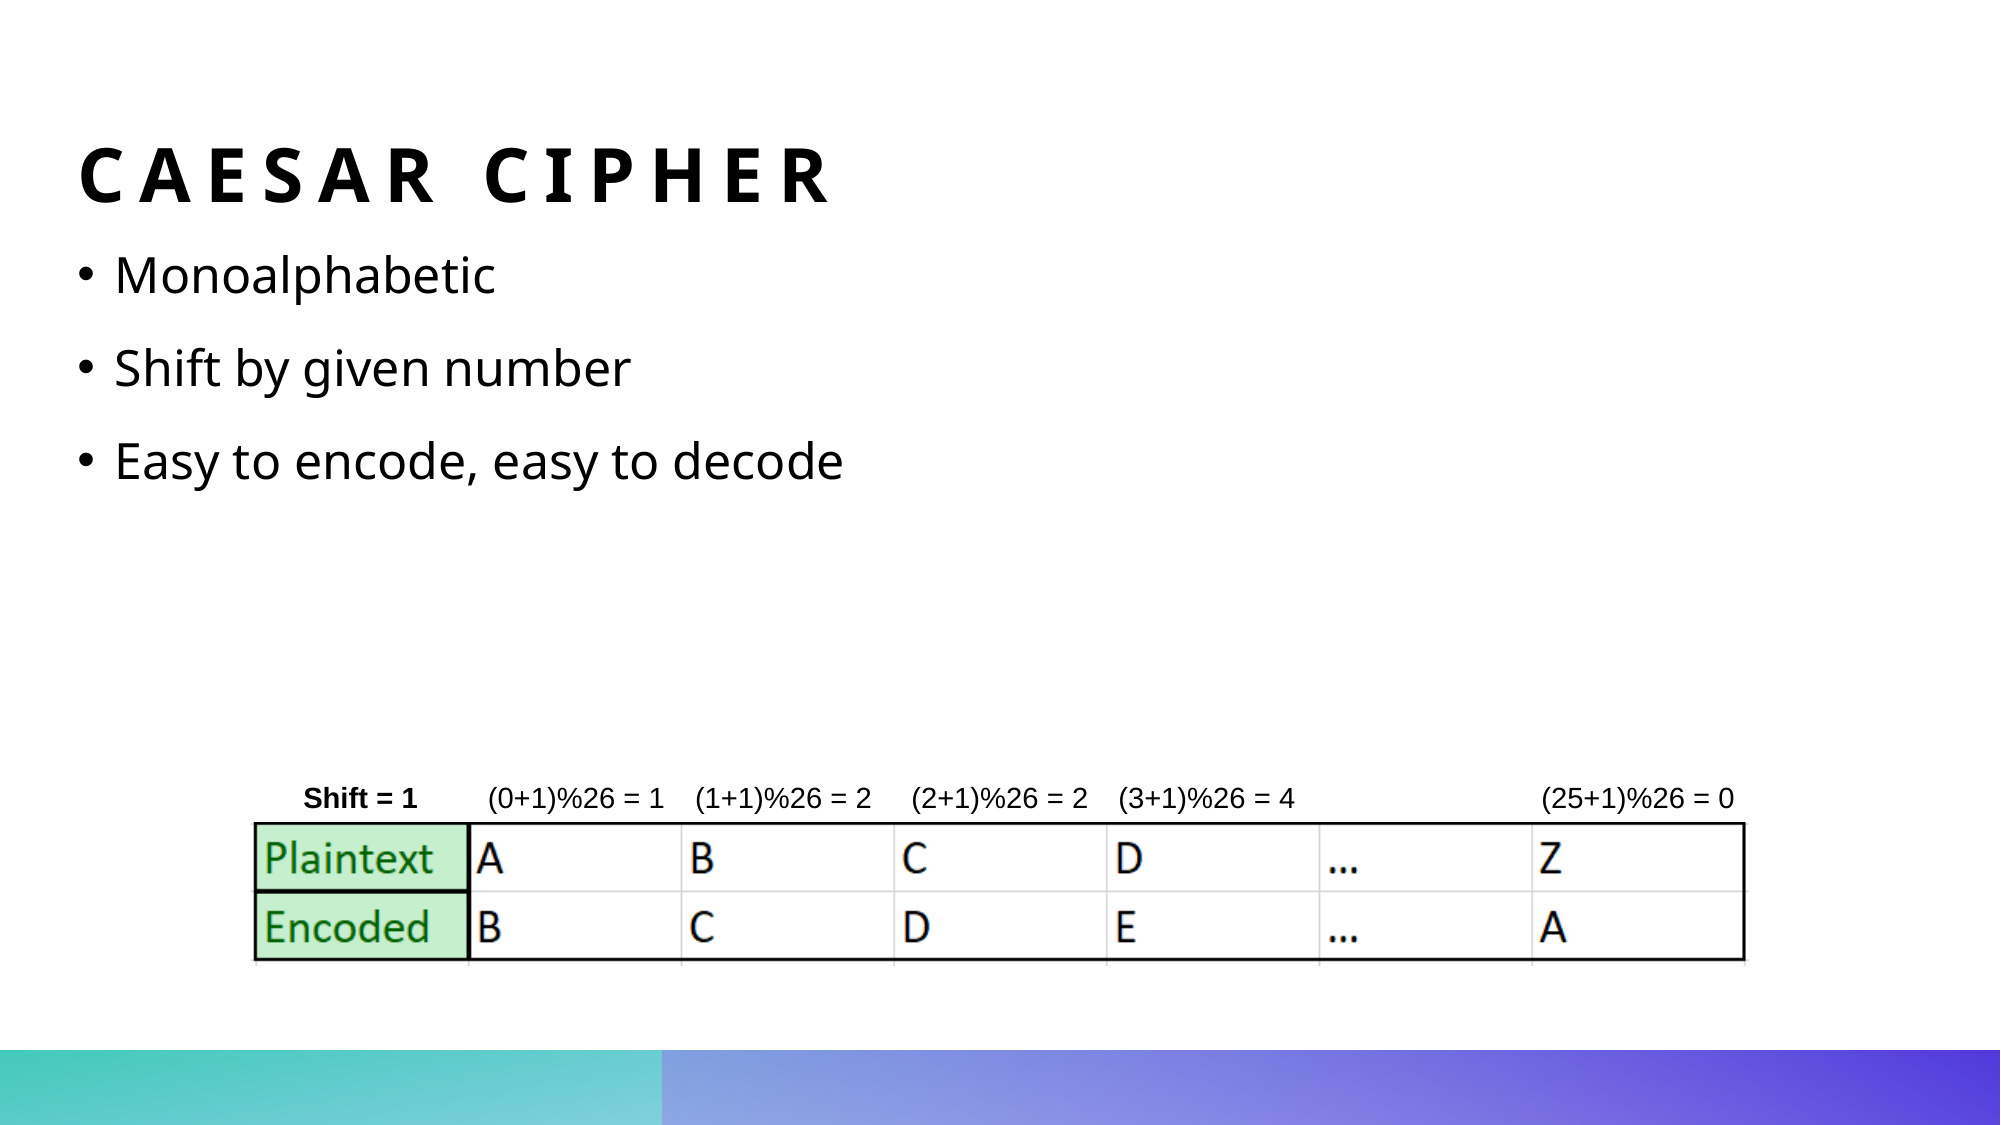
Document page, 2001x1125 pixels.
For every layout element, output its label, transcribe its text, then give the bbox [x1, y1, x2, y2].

list Monoalphabetic Shift by given number Easy to encode, easy to decode [77, 231, 1343, 614]
title Caesar cipher [77, 15, 1758, 218]
text_box (2+1)%26 = 2 [896, 771, 1103, 822]
text_box (1+1)%26 = 2 [680, 771, 888, 822]
text_box (3+1)%26 = 4 [1103, 771, 1311, 822]
text_box (25+1)%26 = 0 [1526, 771, 1758, 822]
text_box (0+1)%26 = 1 [473, 771, 680, 822]
text_box Shift = 1 [257, 771, 465, 822]
picture [251, 822, 1749, 966]
